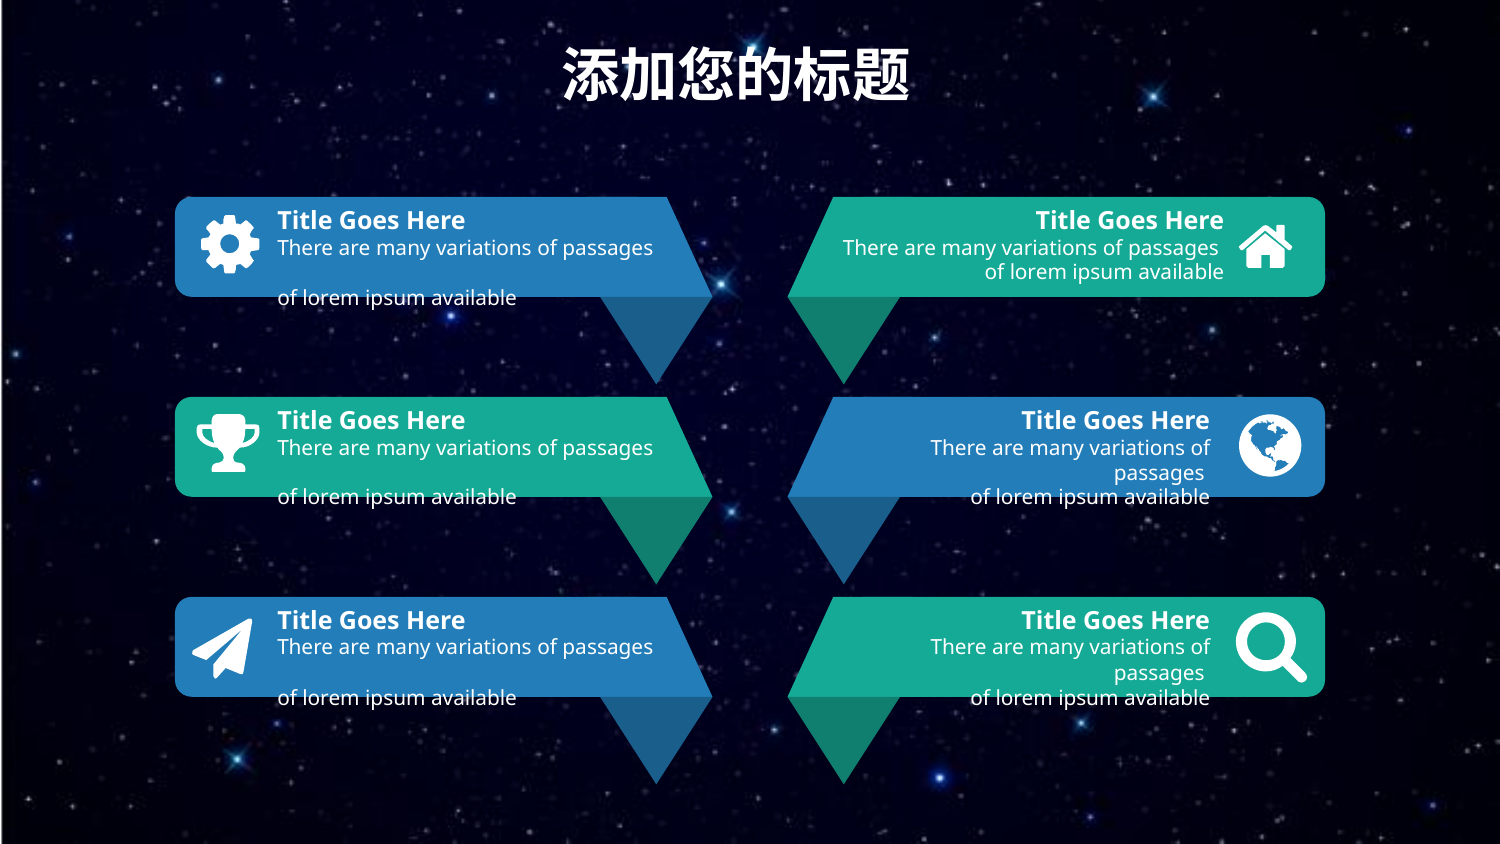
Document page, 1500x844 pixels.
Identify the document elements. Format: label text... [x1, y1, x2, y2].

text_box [787, 196, 1326, 385]
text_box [174, 596, 713, 785]
picture [0, 0, 1500, 844]
text_box 添加您的标题 [301, 31, 1170, 116]
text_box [174, 396, 713, 585]
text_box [174, 196, 713, 385]
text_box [787, 596, 1326, 785]
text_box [787, 396, 1326, 585]
